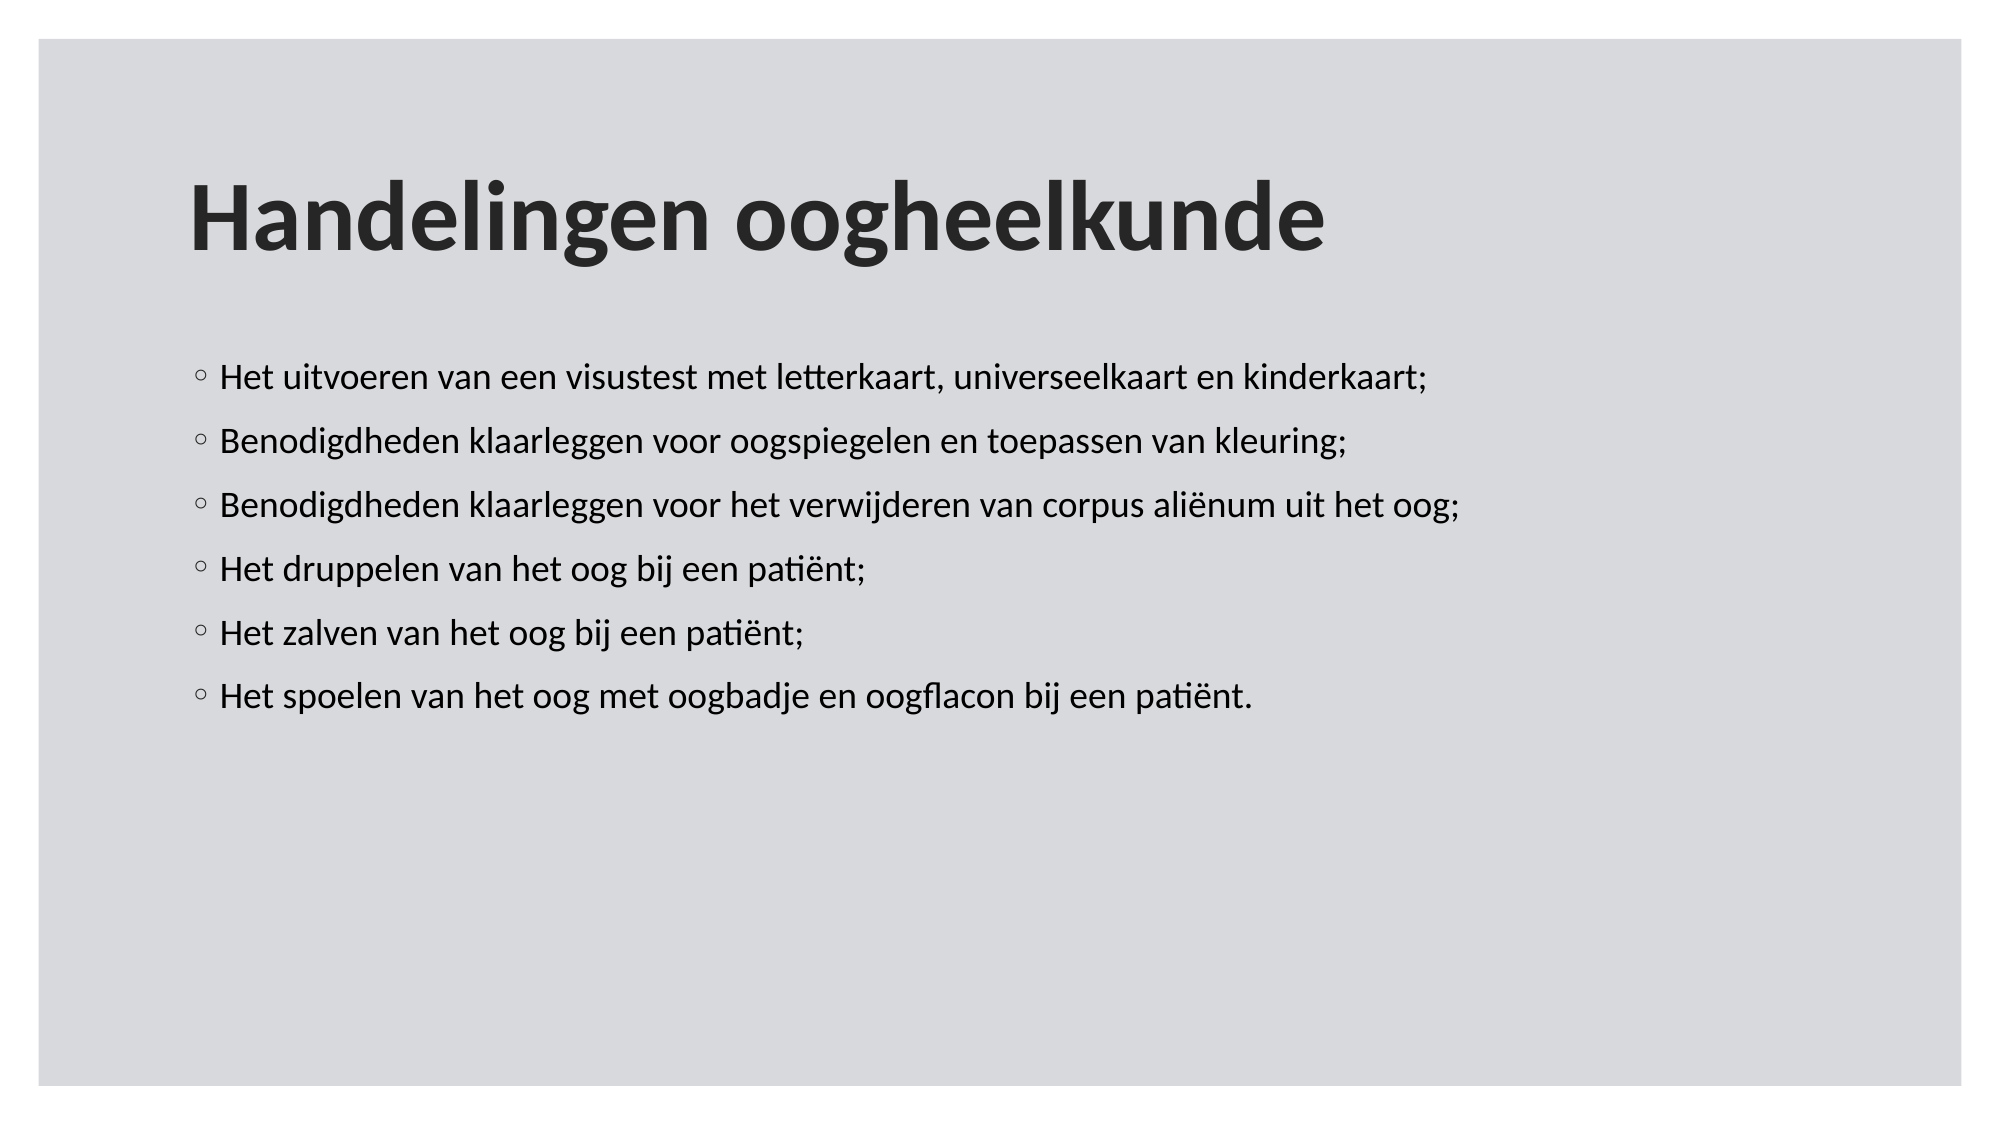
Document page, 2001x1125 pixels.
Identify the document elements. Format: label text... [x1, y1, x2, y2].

list Het uitvoeren van een visustest met letterkaart, universeelkaart en kinderkaart; Benodigdheden klaarleggen voor oogspiegelen en toepassen van kleuring; Benodigdheden klaarleggen voor het verwijderen van corpus aliënum uit het oog; Het druppelen van het oog bij een patiënt; Het zalven van het oog bij een patiënt; Het spoelen van het oog met oogbadje en oogflacon bij een patiënt. [174, 345, 1825, 990]
title Handelingen oogheelkunde [174, 105, 1825, 331]
